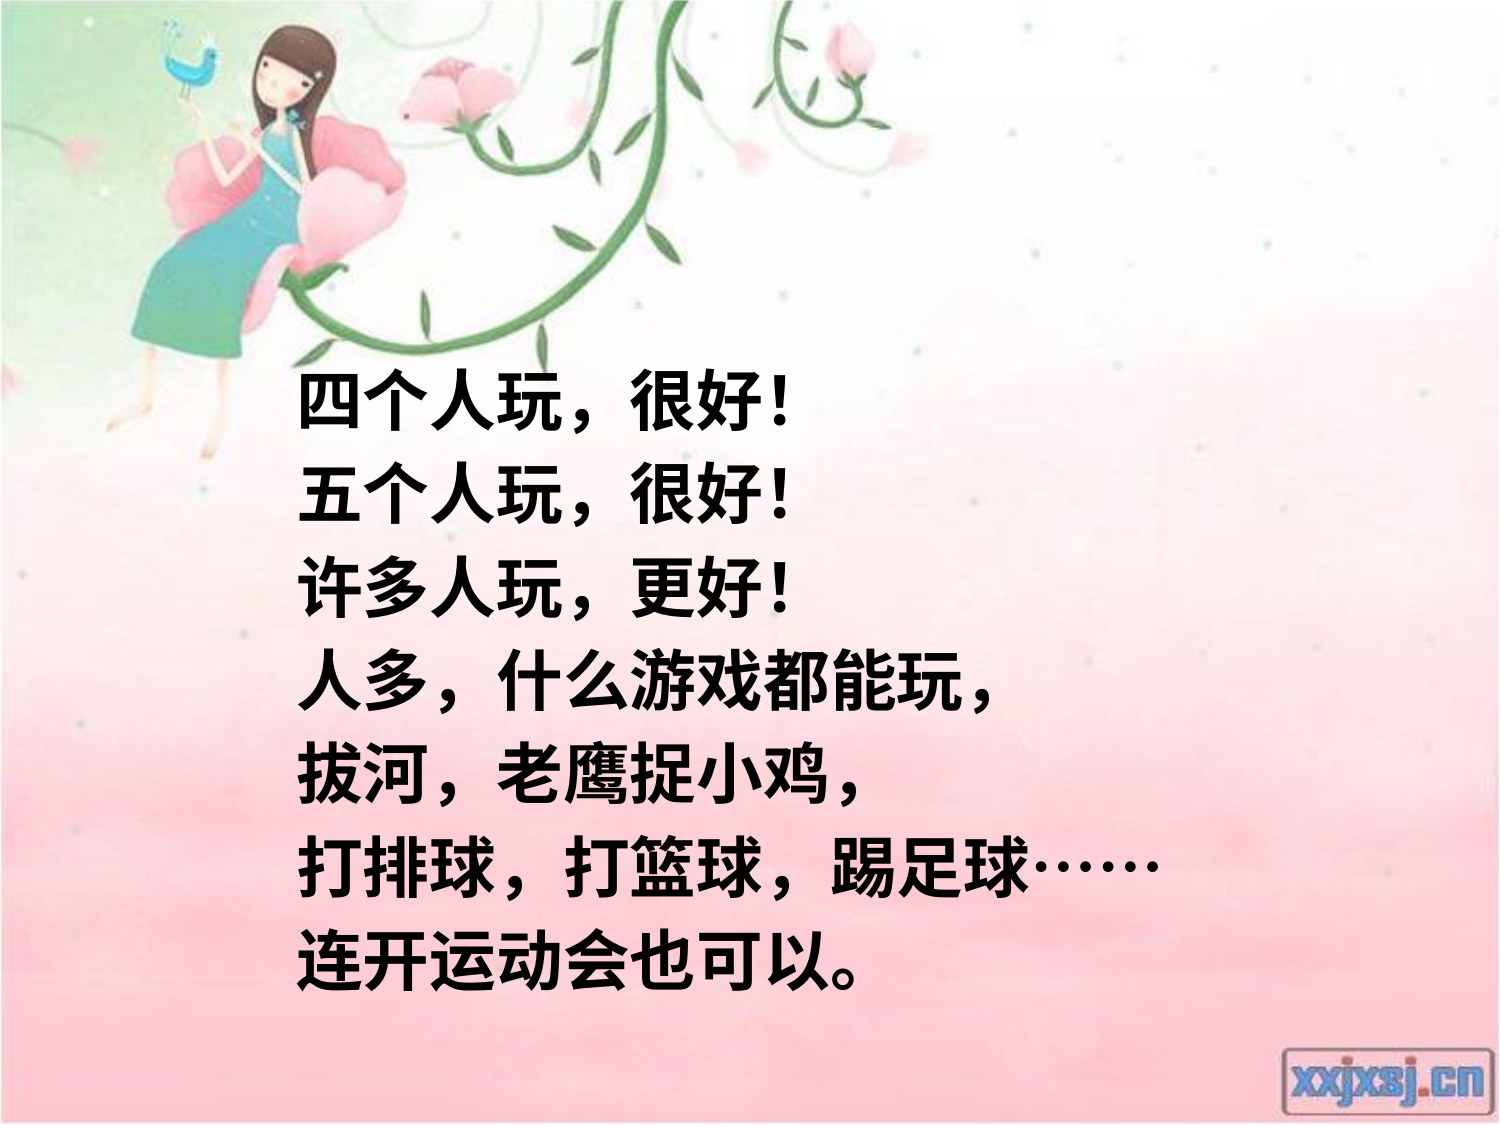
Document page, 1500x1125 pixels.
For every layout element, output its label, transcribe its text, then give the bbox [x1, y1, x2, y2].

list 四个人玩，很好！ 五个人玩，很好！ 许多人玩，更好！ 人多，什么游戏都能玩， 拔河，老鹰捉小鸡， 打排球，打篮球，踢足球…… 连开运动会也可以。 [281, 351, 1250, 1094]
picture [0, 0, 1500, 1125]
